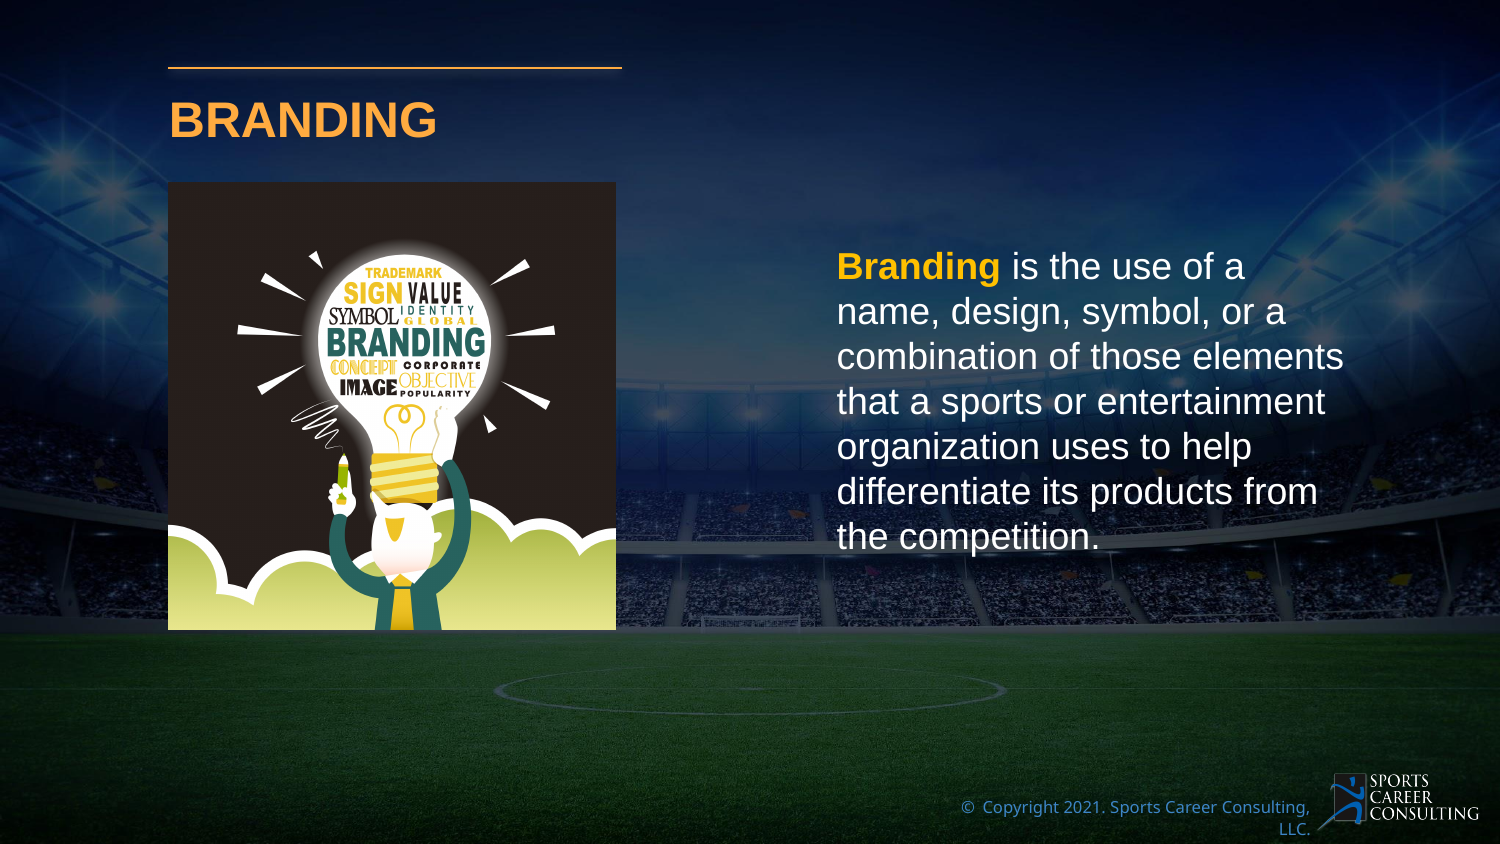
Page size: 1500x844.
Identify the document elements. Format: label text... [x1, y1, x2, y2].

title BRANDING [153, 72, 914, 228]
picture [0, 0, 1500, 844]
text_box © Copyright 2021. Sports Career Consulting, LLC. [914, 769, 1326, 844]
subtitle Branding is the use of a name, design, symbol, or a combination of those elements that a sports or entertainment organization uses to help differentiate its products from the competition. [821, 227, 1367, 564]
